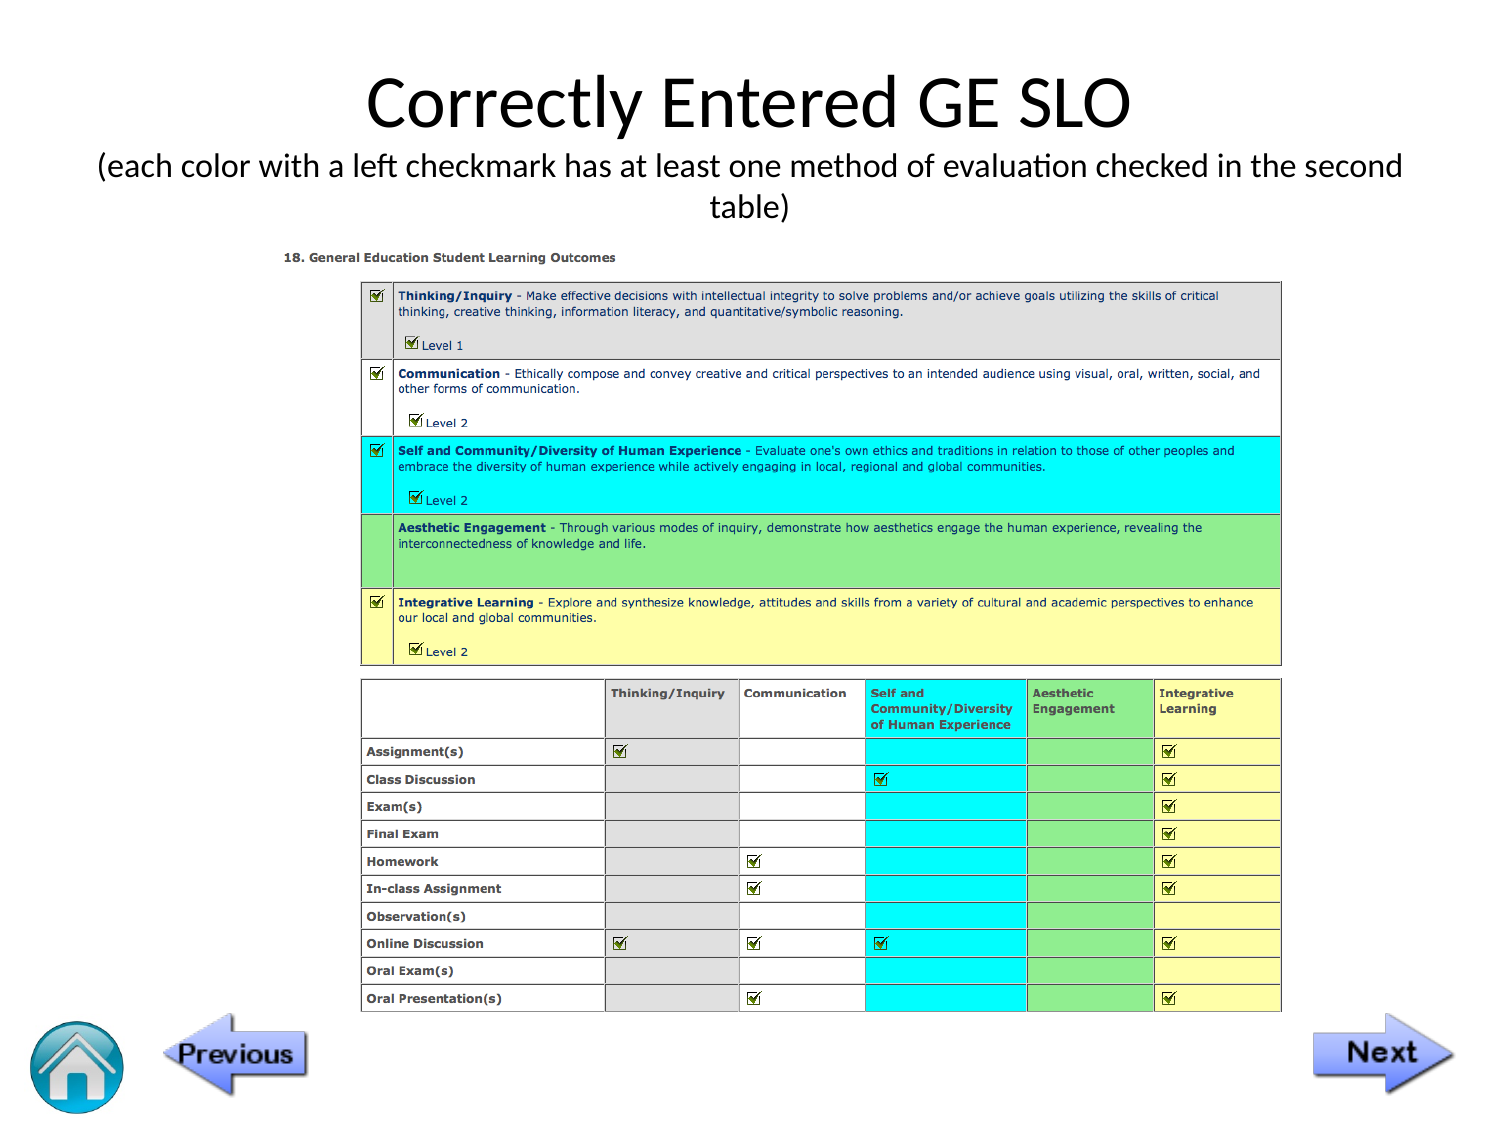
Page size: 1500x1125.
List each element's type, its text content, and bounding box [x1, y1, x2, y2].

title Correctly Entered GE SLO (each color with a left checkmark has at least one method of evaluation checked in the second table) [75, 45, 1425, 233]
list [274, 246, 1288, 1012]
picture [162, 1012, 313, 1102]
picture [1312, 1012, 1460, 1100]
picture [24, 1014, 129, 1118]
